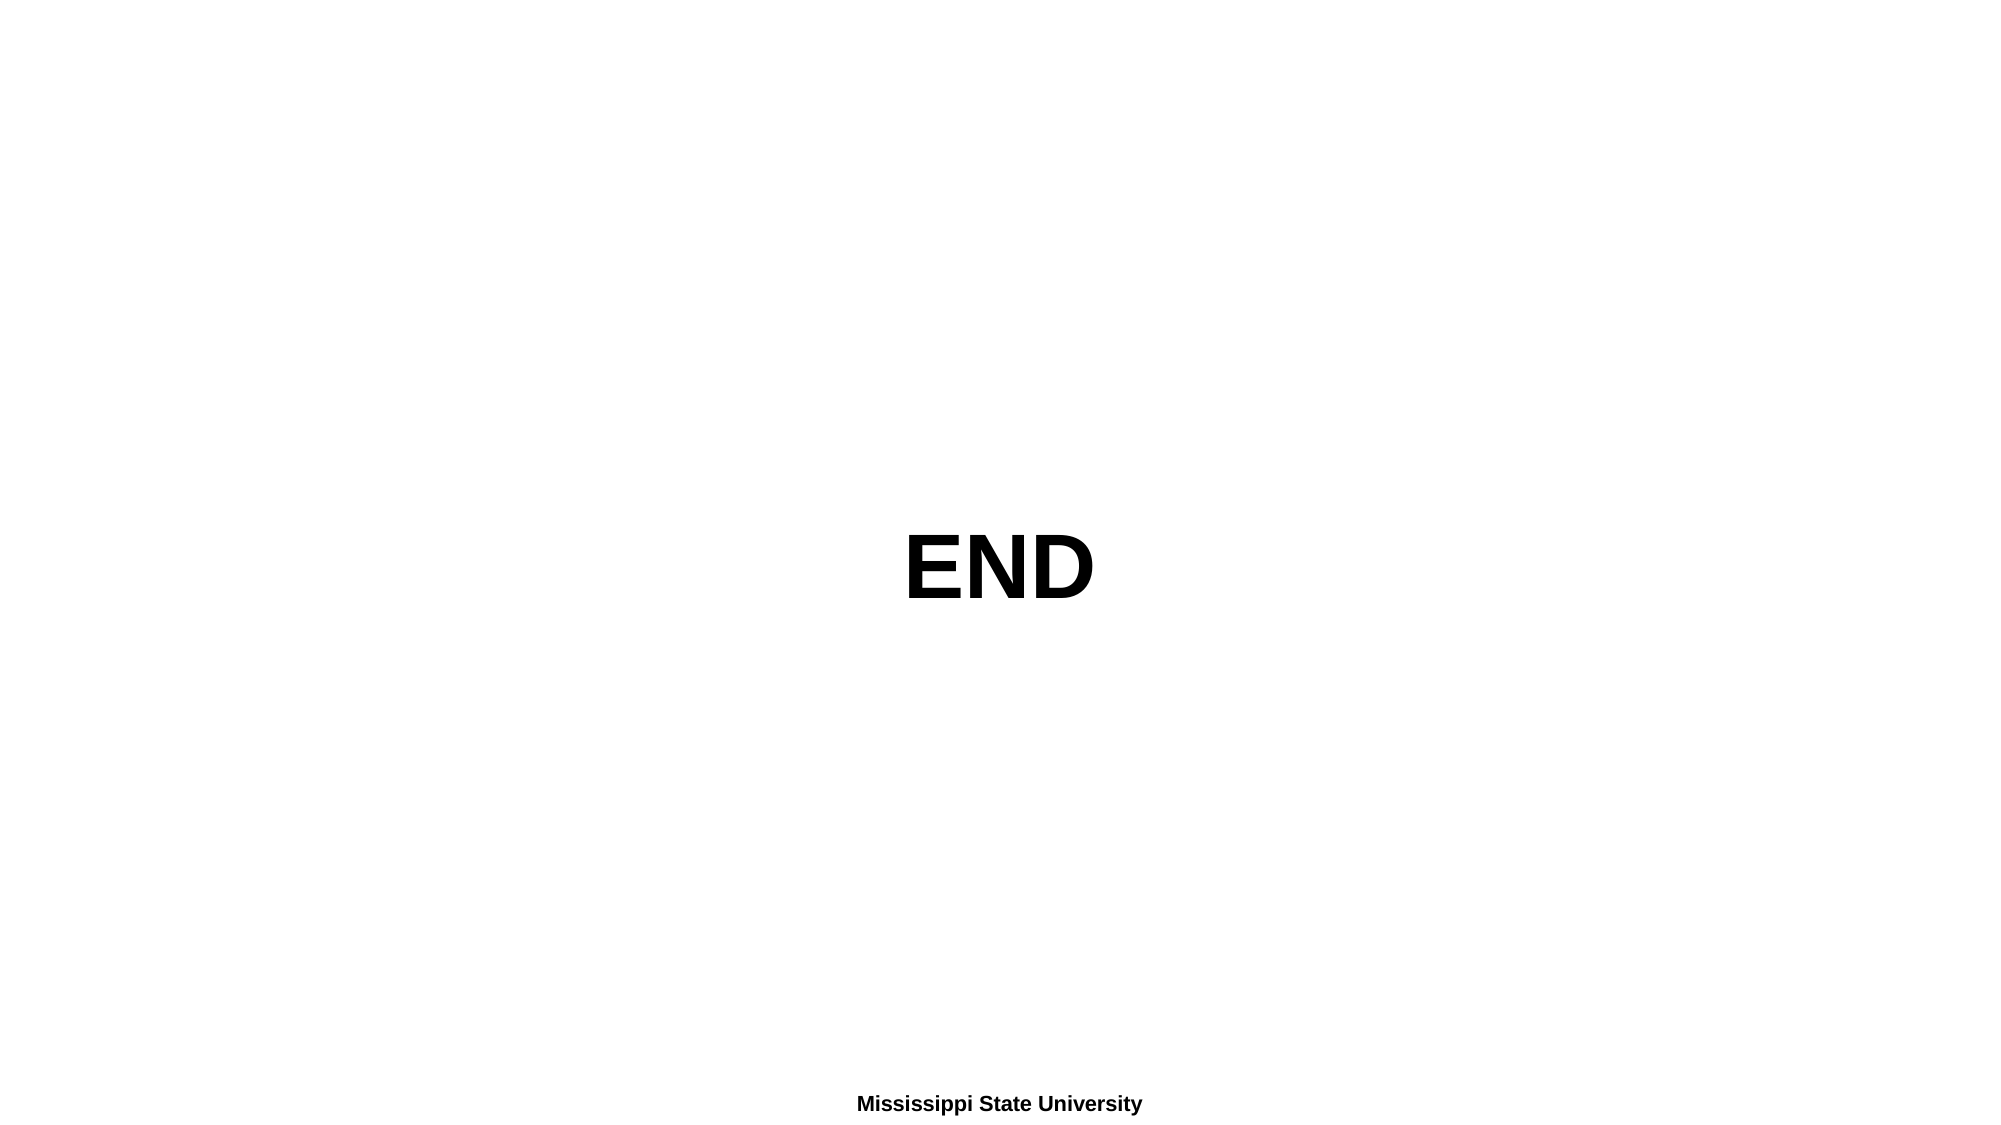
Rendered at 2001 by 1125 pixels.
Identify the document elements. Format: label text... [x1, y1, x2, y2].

text_box END [359, 499, 1641, 624]
text_box Mississippi State University [769, 1082, 1231, 1123]
